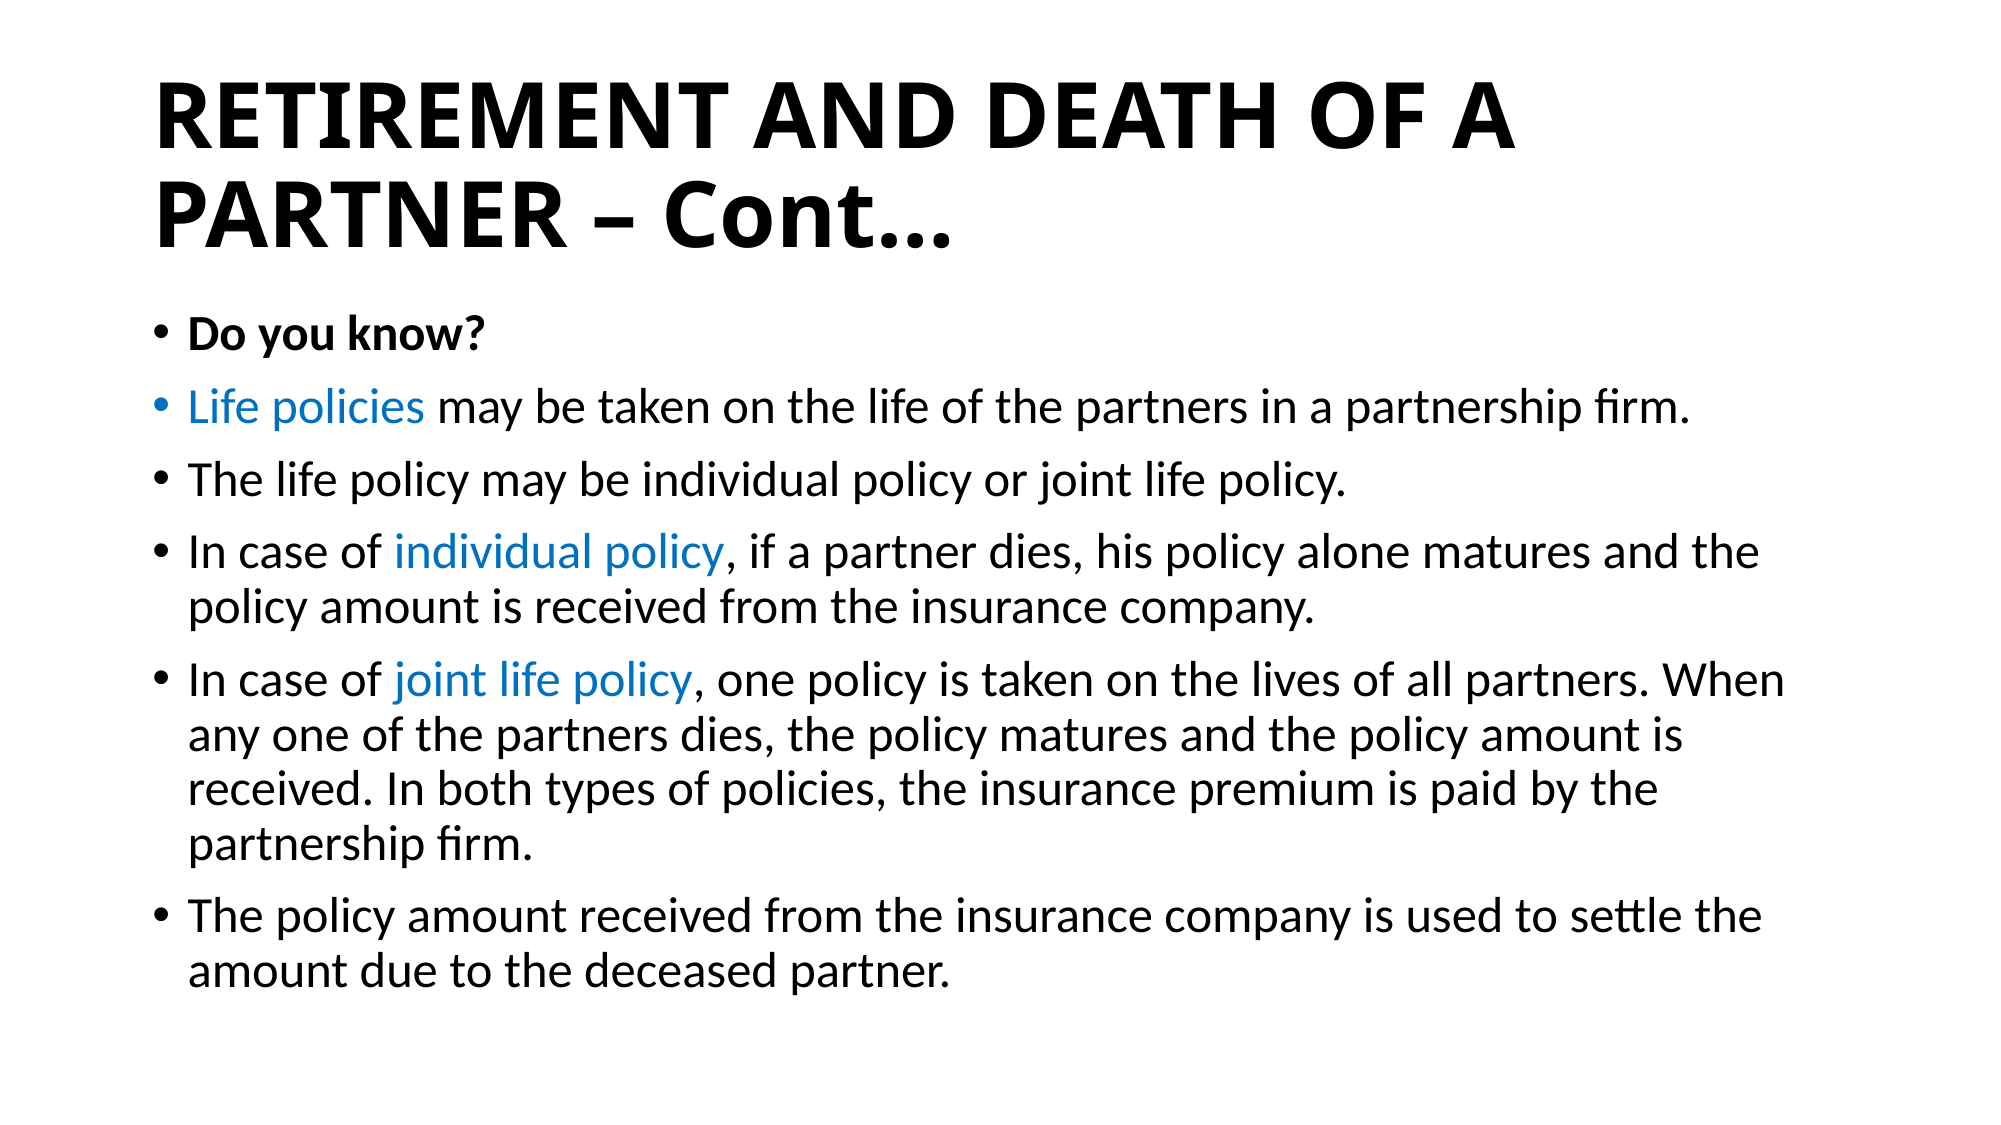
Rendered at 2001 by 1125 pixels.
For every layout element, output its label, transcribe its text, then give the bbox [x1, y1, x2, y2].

list Do you know? Life policies may be taken on the life of the partners in a partnership firm. The life policy may be individual policy or joint life policy. In case of individual policy, if a partner dies, his policy alone matures and the policy amount is received from the insurance company. In case of joint life policy, one policy is taken on the lives of all partners. When any one of the partners dies, the policy matures and the policy amount is received. In both types of policies, the insurance premium is paid by the partnership firm. The policy amount received from the insurance company is used to settle the amount due to the deceased partner. [137, 299, 1863, 1014]
title RETIREMENT AND DEATH OF A PARTNER – Cont… [137, 59, 1863, 278]
